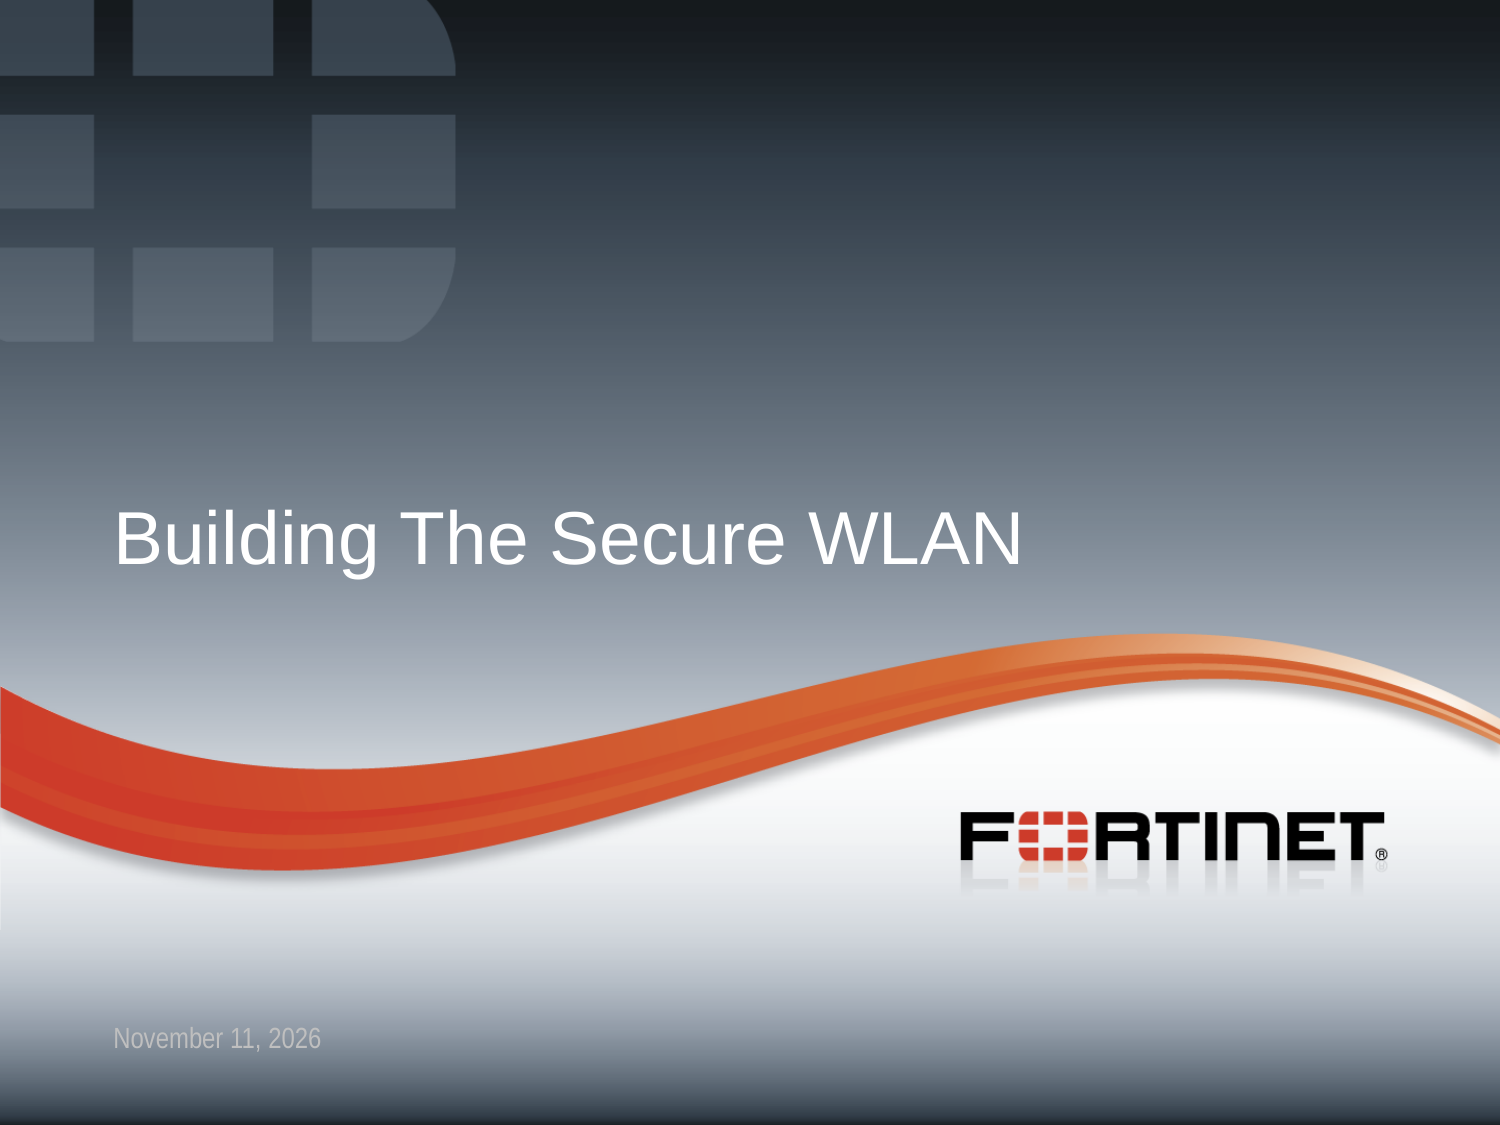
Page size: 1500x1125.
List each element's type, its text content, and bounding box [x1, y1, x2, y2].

title Building The Secure WLAN [113, 338, 1426, 580]
picture [0, 0, 1500, 1125]
